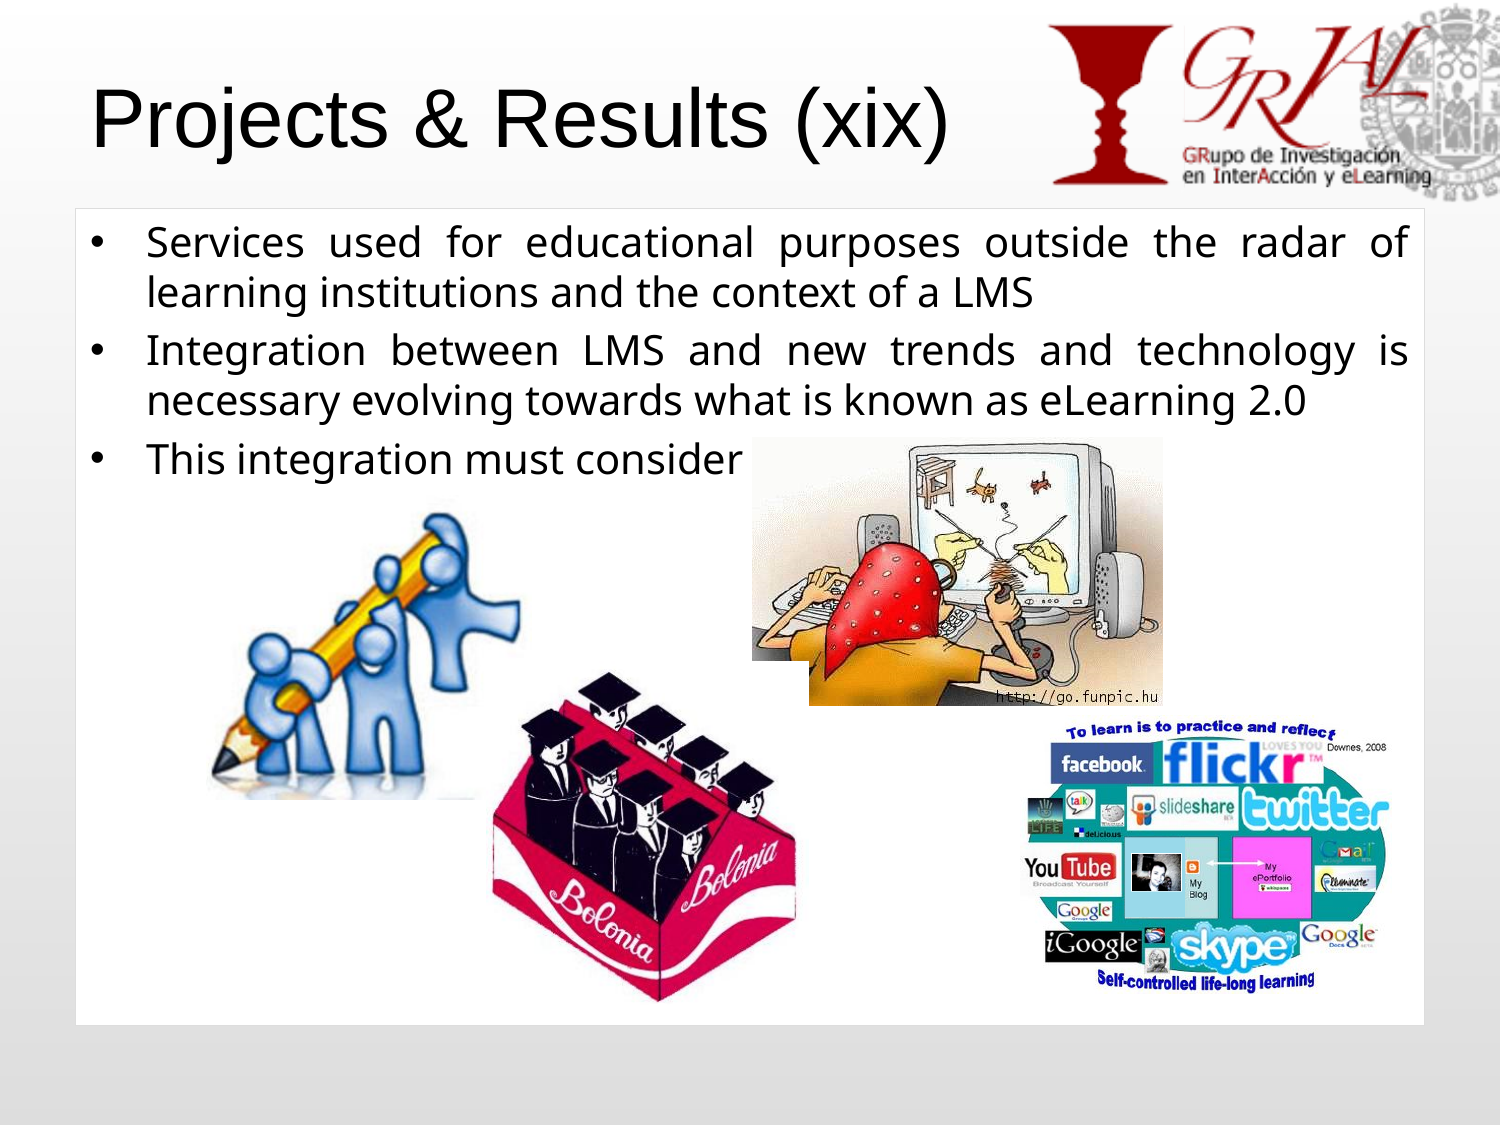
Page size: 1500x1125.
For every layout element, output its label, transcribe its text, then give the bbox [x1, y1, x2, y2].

picture [206, 437, 1419, 1006]
list Services used for educational purposes outside the radar of learning institutions and the context of a LMS Integration between LMS and new trends and technology is necessary evolving towards what is known as eLearning 2.0 This integration must consider [75, 208, 1425, 1026]
title Projects & Results (xix) [75, 20, 1040, 209]
picture [1039, 0, 1500, 209]
